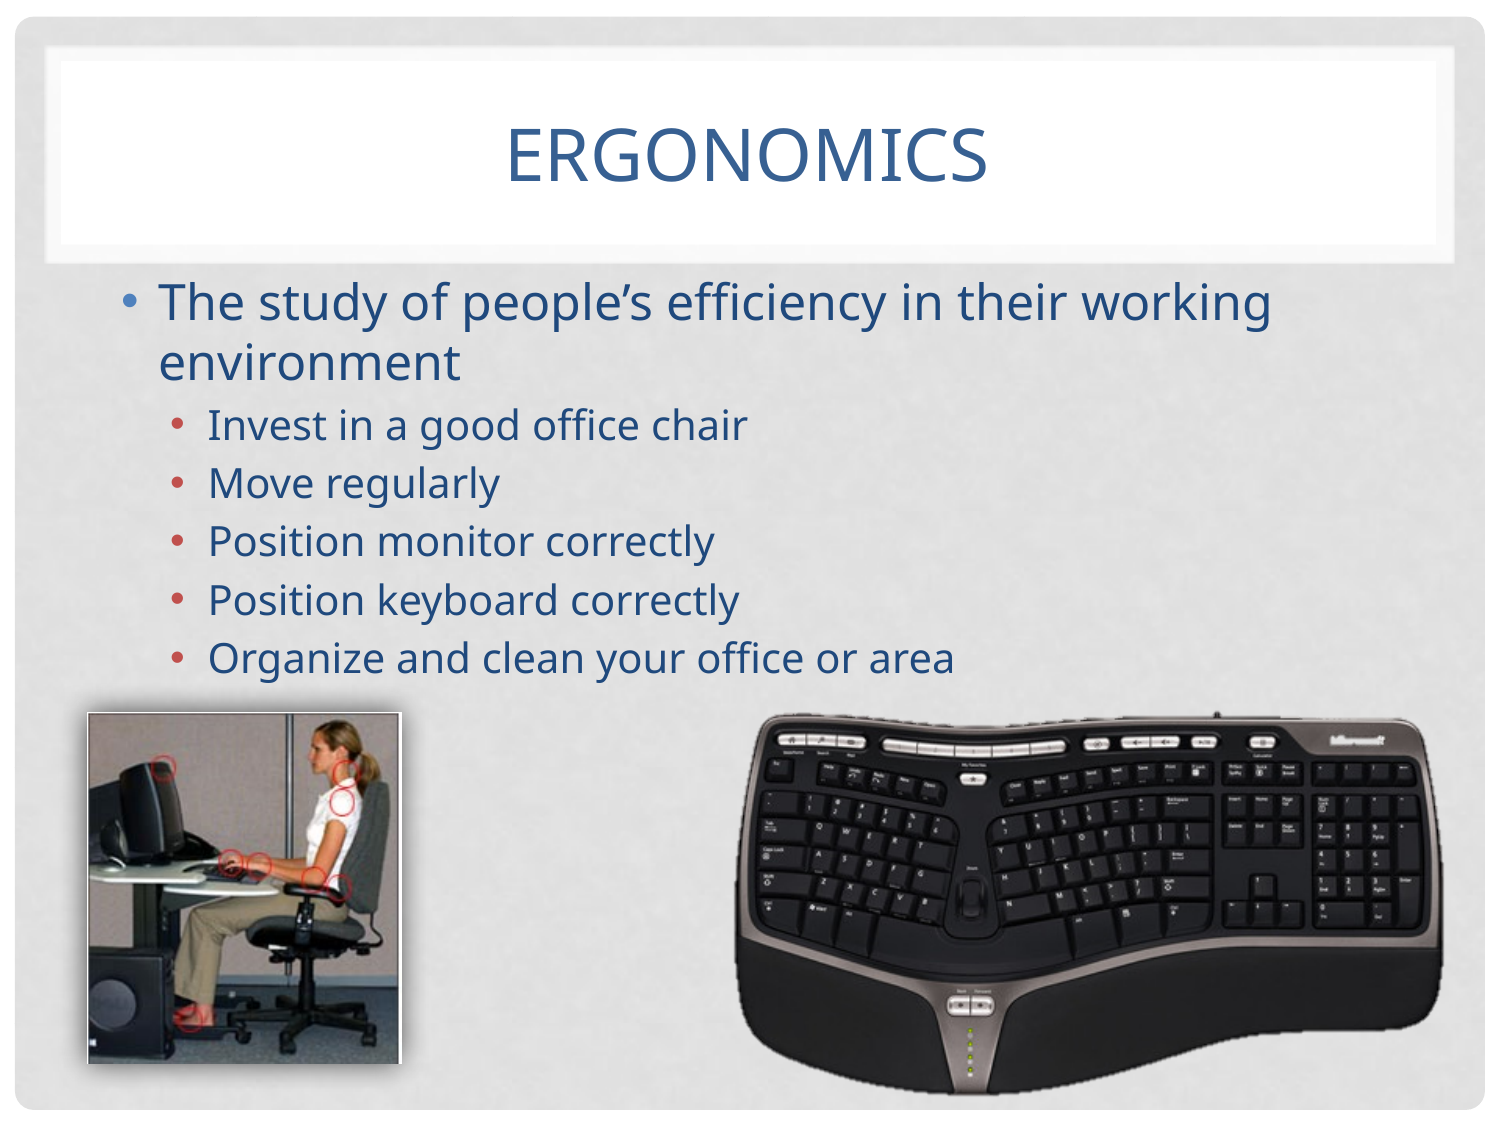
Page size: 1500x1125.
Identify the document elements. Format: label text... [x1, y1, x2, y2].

title Ergonomics [69, 66, 1425, 238]
list The study of people’s efficiency in their working environment Invest in a good office chair Move regularly Position monitor correctly Position keyboard correctly Organize and clean your office or area [87, 262, 1438, 1005]
picture [728, 637, 1449, 1125]
picture [87, 712, 402, 1065]
